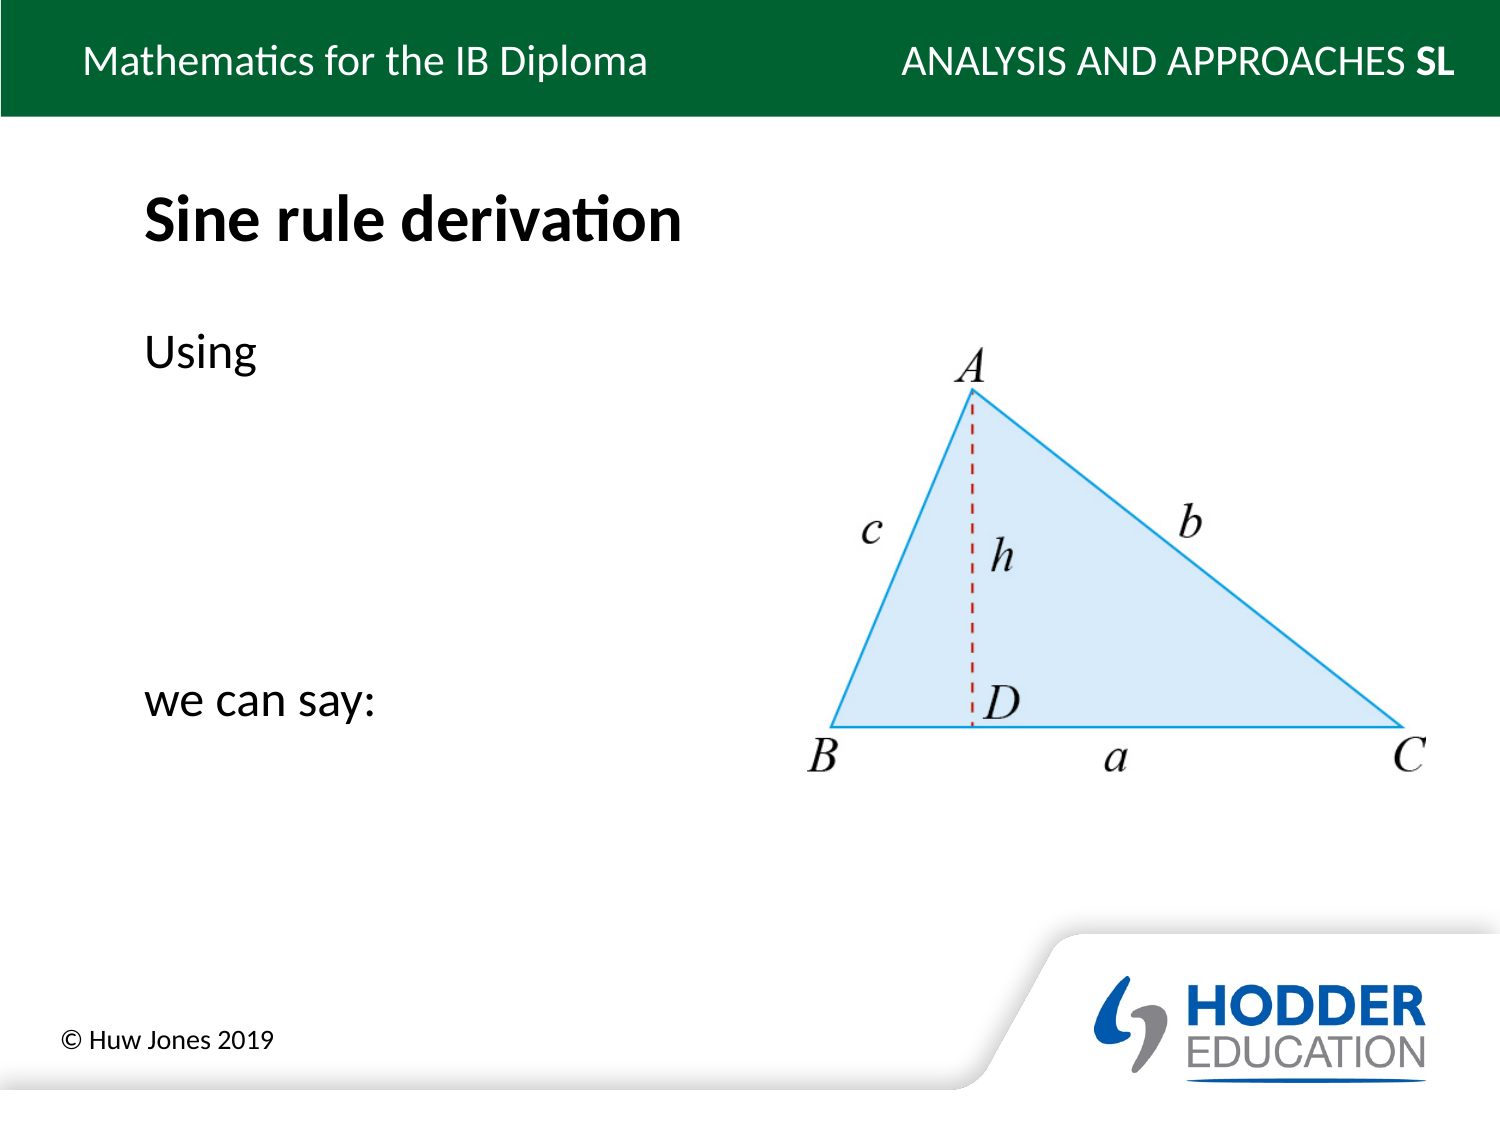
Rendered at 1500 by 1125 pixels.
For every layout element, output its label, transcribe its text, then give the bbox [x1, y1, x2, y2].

picture [807, 340, 1426, 786]
text_box Mathematics for the IB Diploma ANALYSIS AND APPROACHES SL [0, 0, 1500, 118]
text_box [0, 898, 1500, 1125]
text_box Sine rule derivation [144, 174, 1268, 255]
